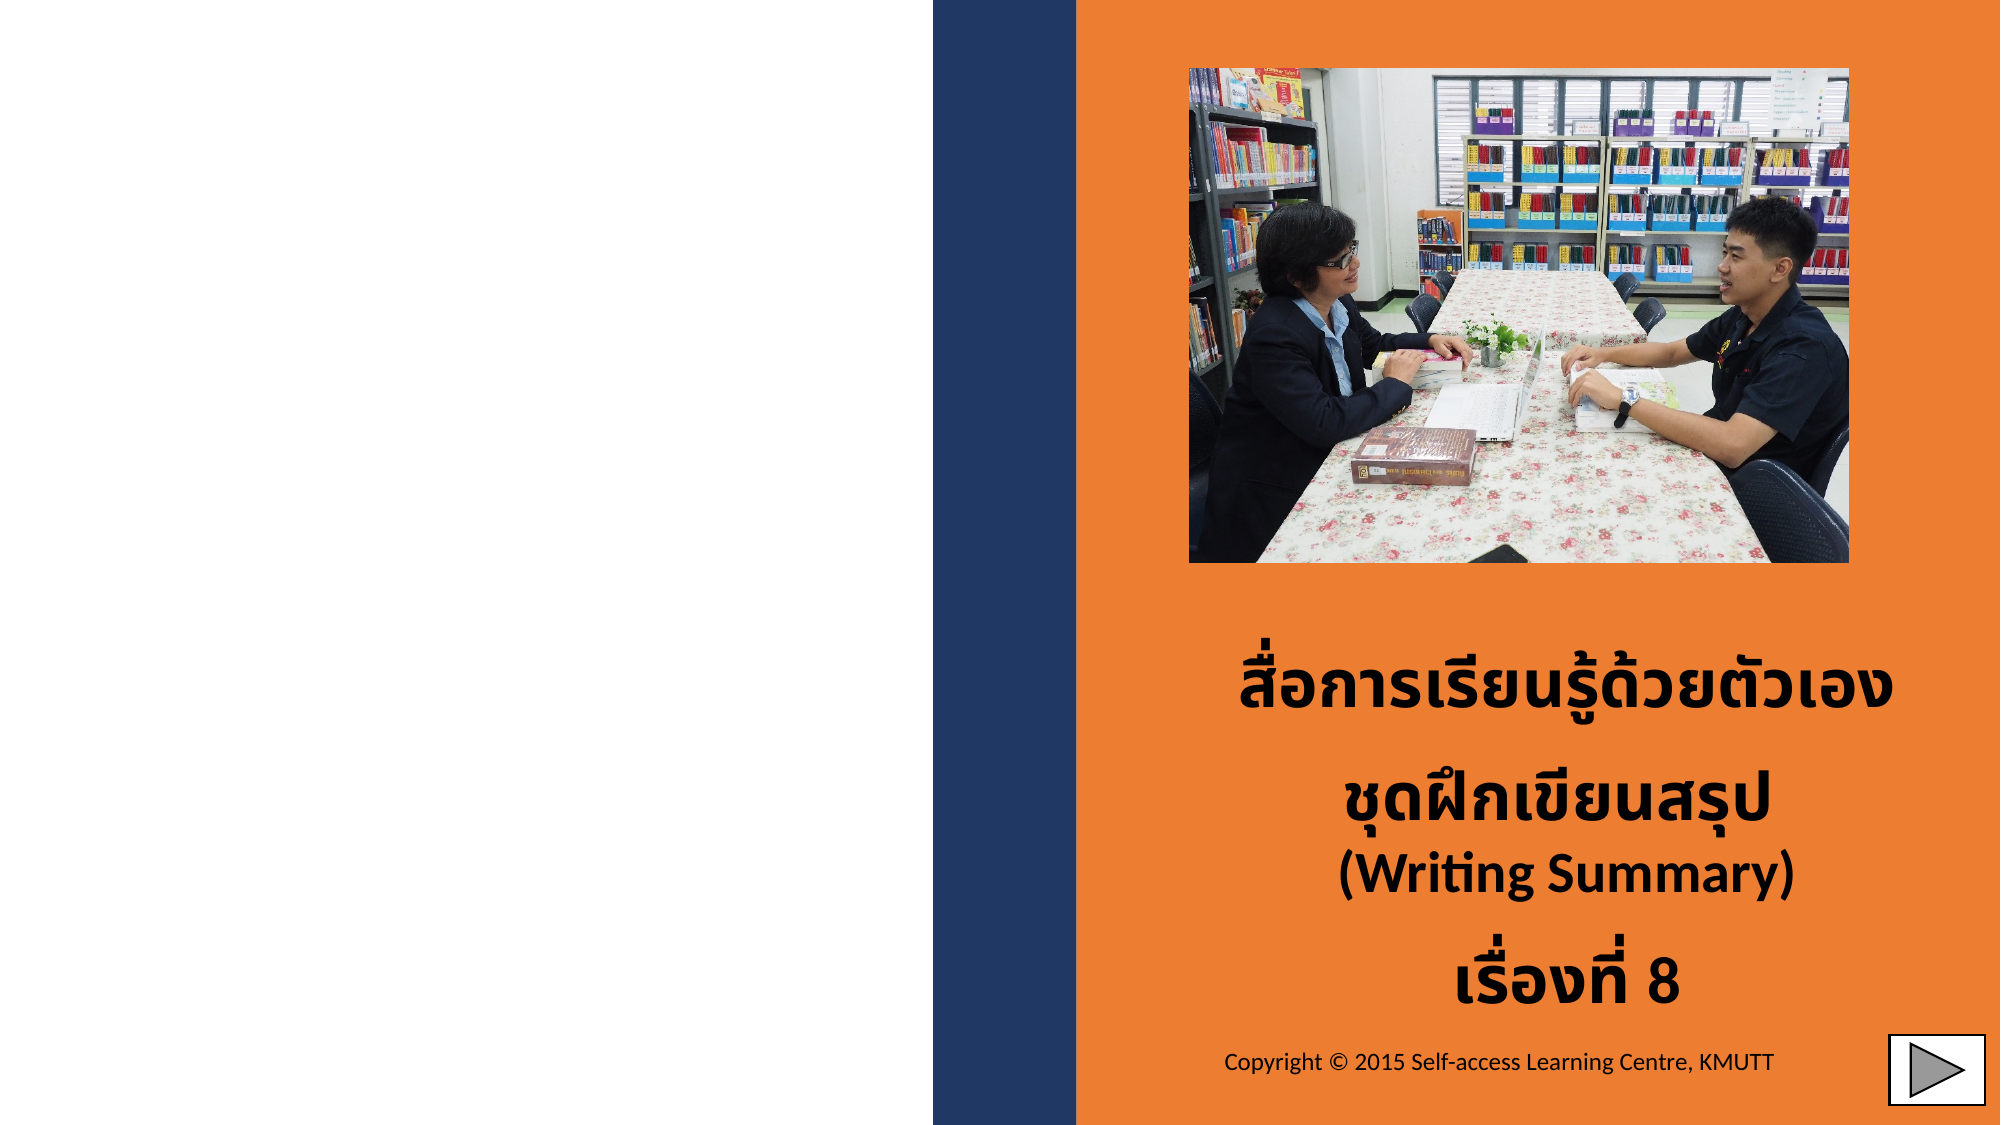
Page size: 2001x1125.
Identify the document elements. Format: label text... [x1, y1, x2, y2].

text_box [932, 0, 1077, 1125]
picture [1189, 68, 1849, 563]
text_box [1888, 1034, 1986, 1106]
text_box Copyright © 2015 Self-access Learning Centre, KMUTT [1207, 1036, 1849, 1084]
text_box สื่อการเรียนรู้ด้วยตัวเอง ชุดฝึกเขียนสรุป (Writing Summary) เรื่องที่ 8 [1203, 632, 1931, 1026]
text_box [1077, 0, 2000, 1125]
